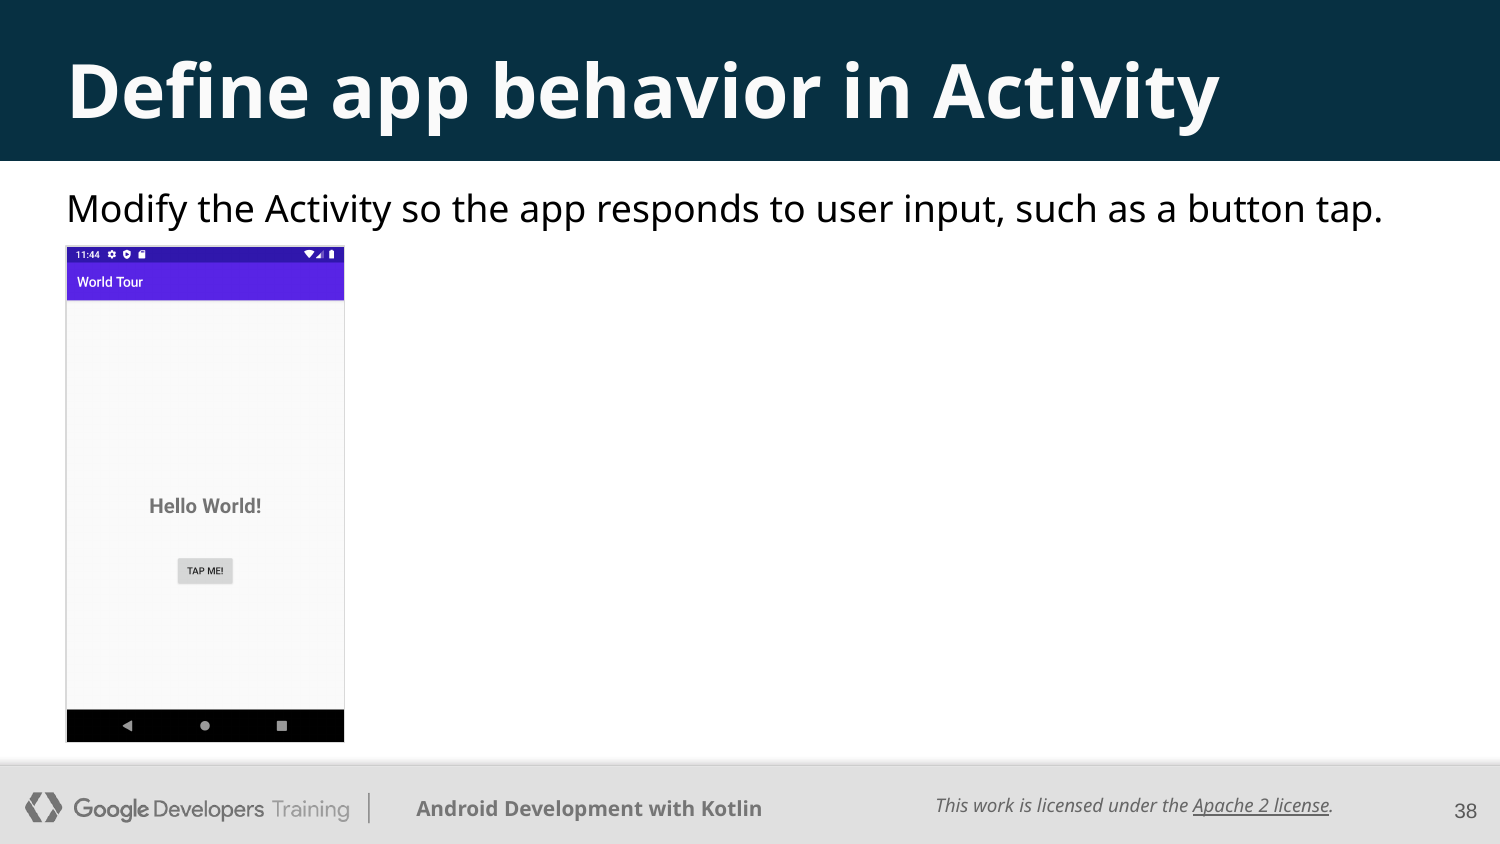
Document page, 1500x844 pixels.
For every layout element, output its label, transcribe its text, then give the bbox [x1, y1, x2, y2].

slide_number ‹#› [1402, 777, 1493, 842]
list Modify the Activity so the app responds to user input, such as a button tap. [51, 162, 1449, 228]
picture [0, 161, 1500, 844]
title Define app behavior in Activity [51, 28, 1449, 122]
